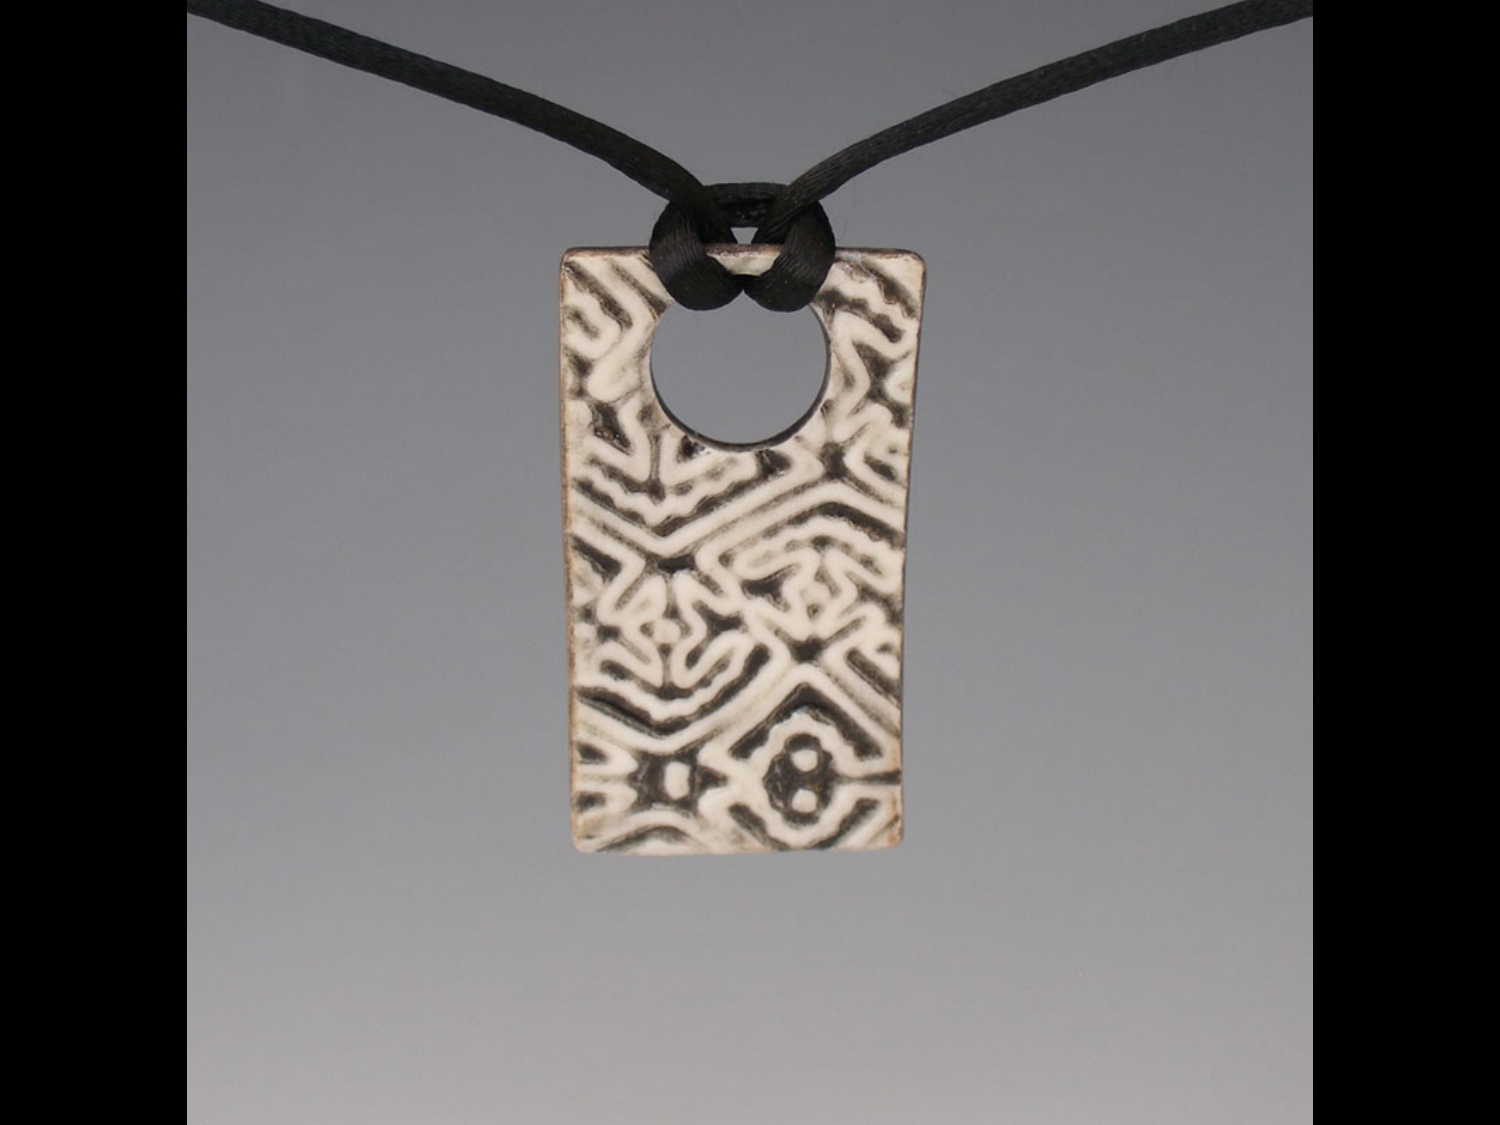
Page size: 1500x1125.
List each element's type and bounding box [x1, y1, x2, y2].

picture [187, 0, 1313, 1125]
